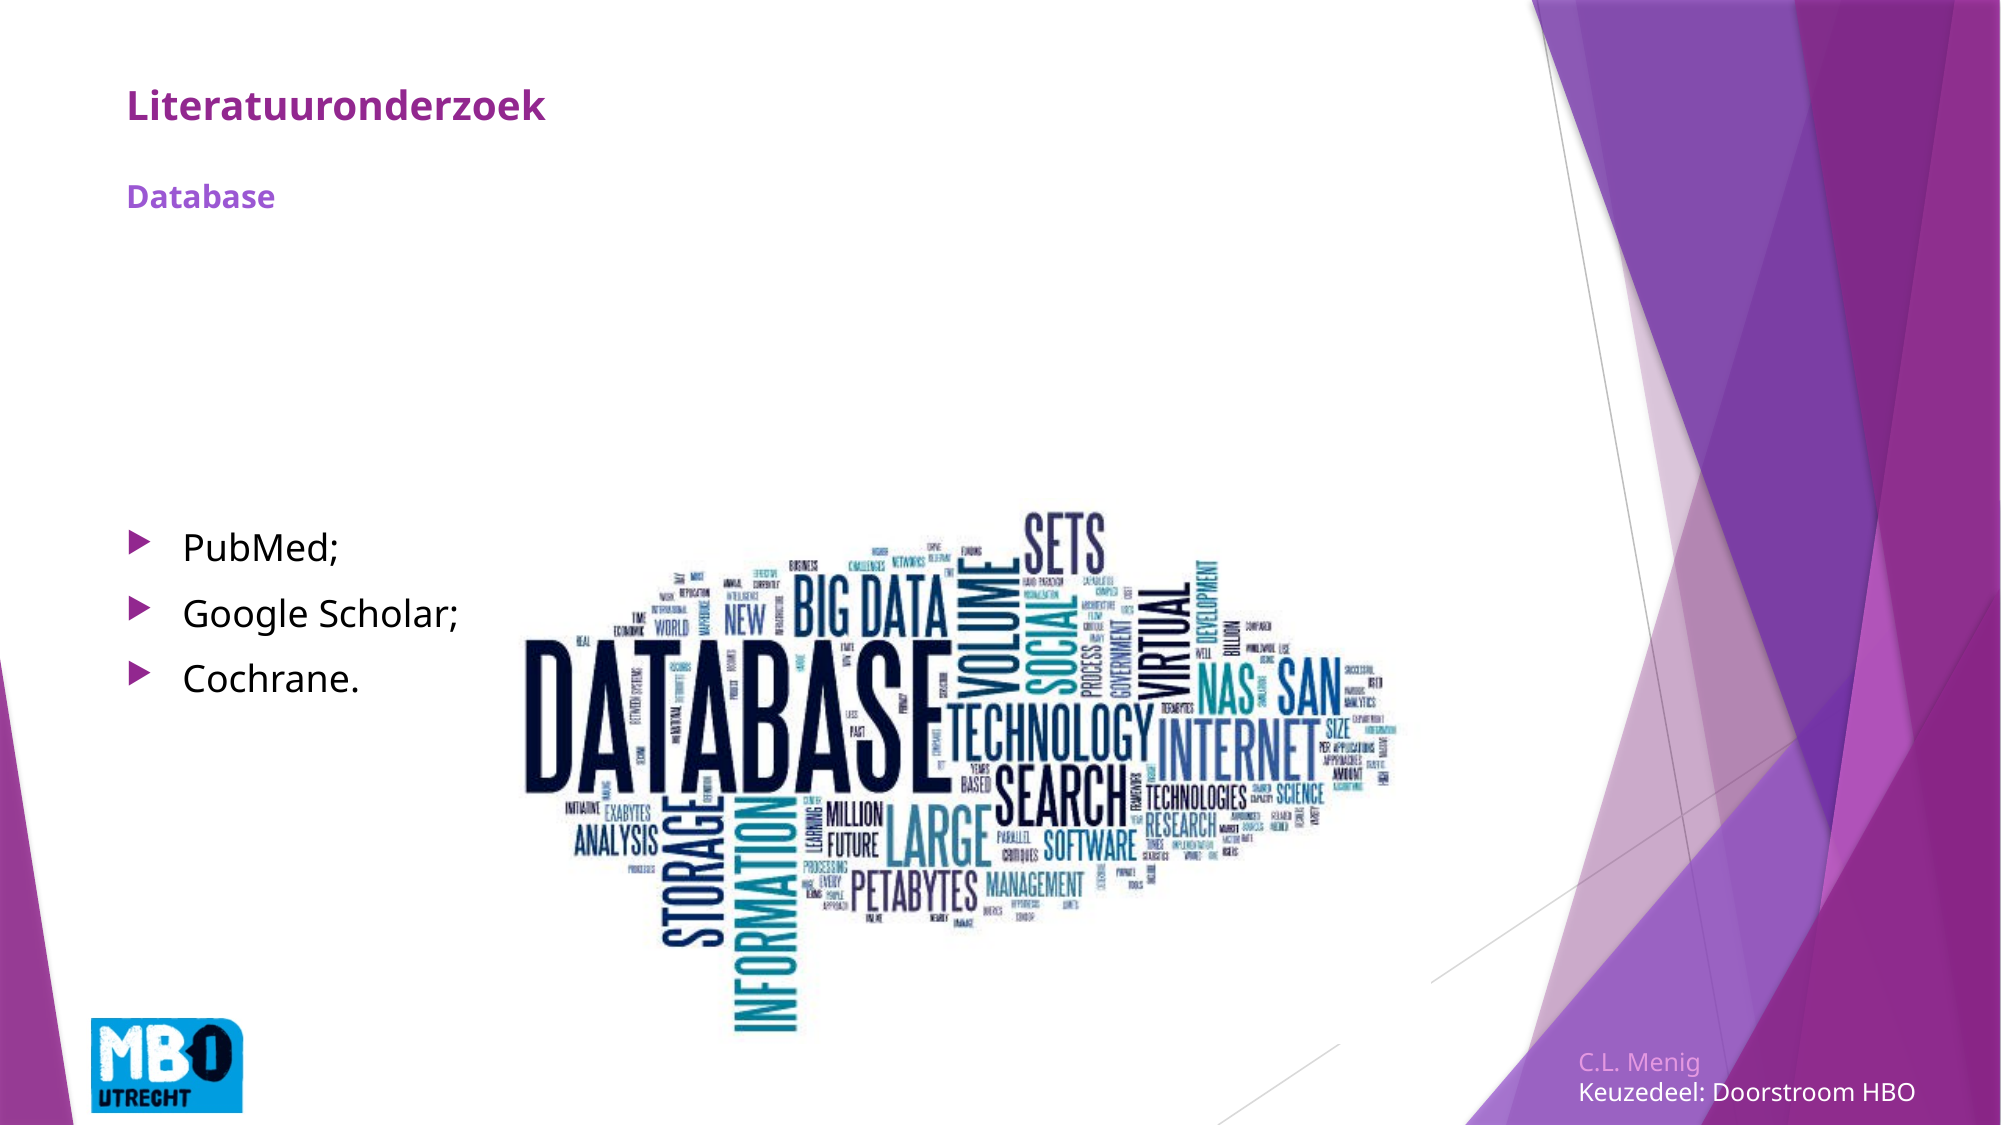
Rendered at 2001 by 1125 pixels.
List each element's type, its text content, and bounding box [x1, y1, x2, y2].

title Literatuuronderzoek Database [111, 72, 1522, 224]
list PubMed; Google Scholar; Cochrane. [111, 354, 1522, 992]
text_box C.L. Menig Keuzedeel: Doorstroom HBO [1563, 1038, 2000, 1114]
picture [85, 1007, 246, 1125]
picture [493, 497, 1431, 1045]
